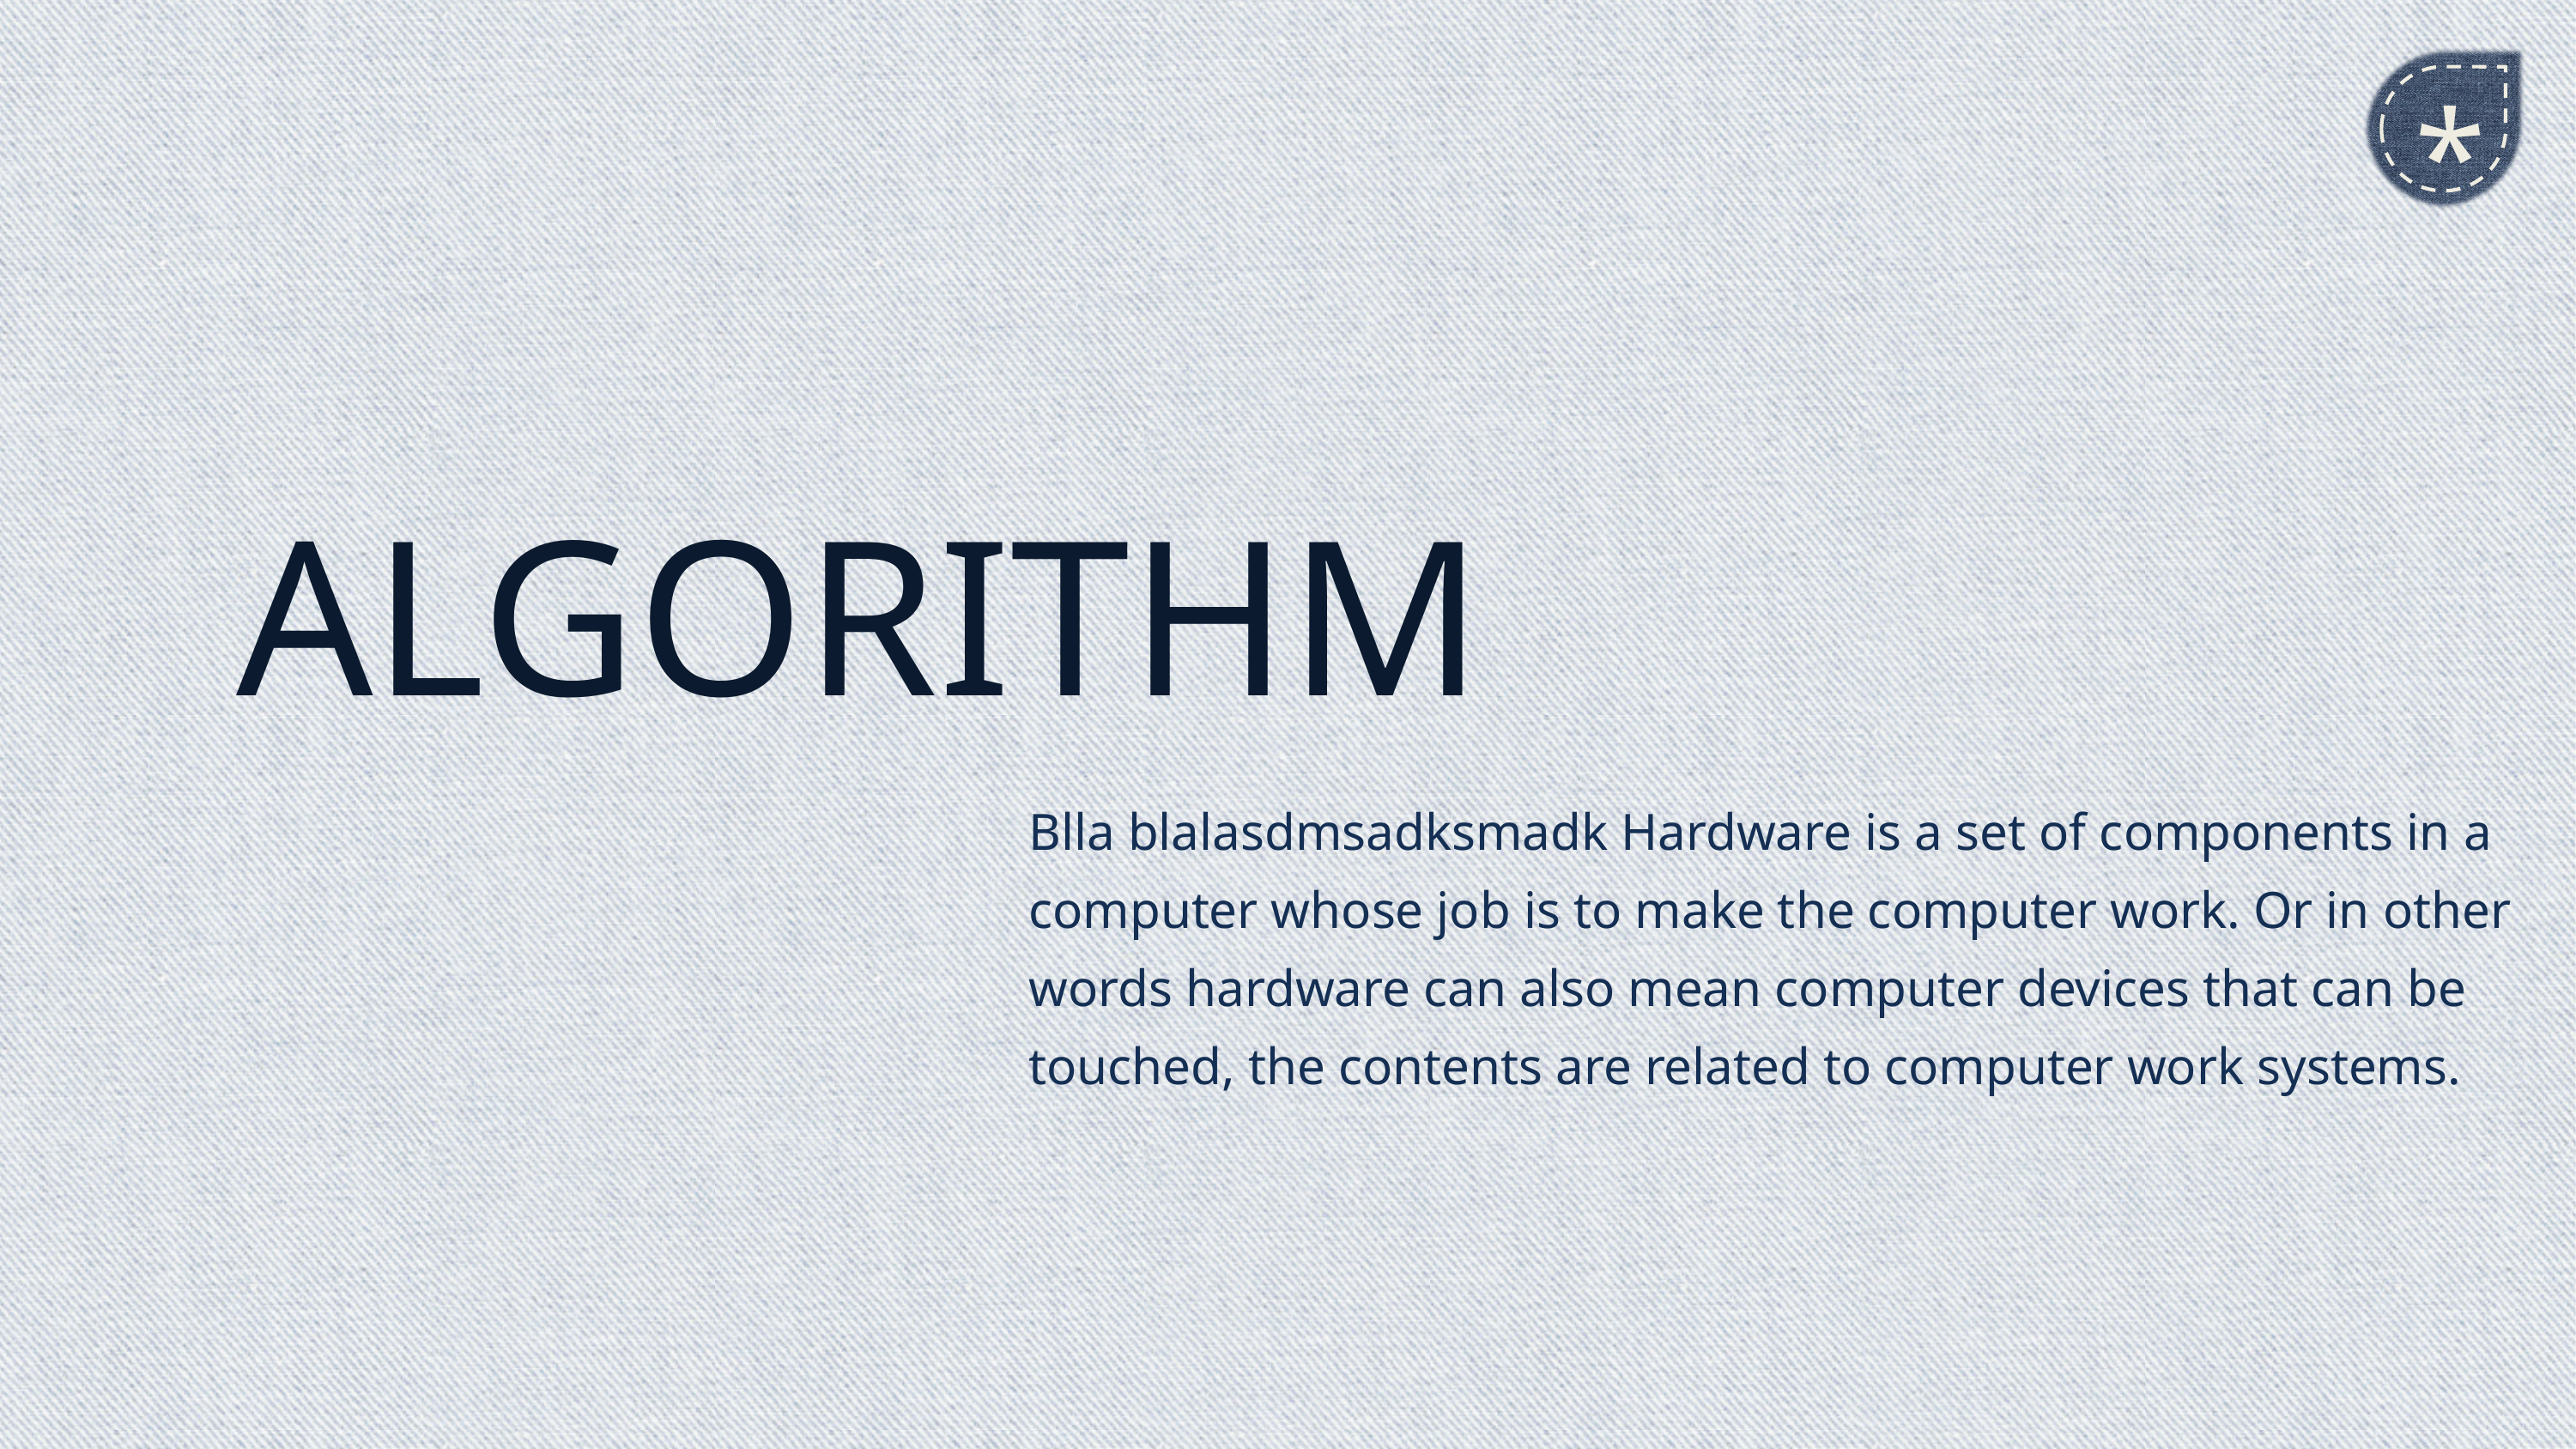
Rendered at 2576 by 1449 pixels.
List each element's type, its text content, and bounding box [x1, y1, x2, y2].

list Blla blalasdmsadksmadk Hardware is a set of components in a computer whose job is to make the computer work. Or in other words hardware can also mean computer devices that can be touched, the contents are related to computer work systems. [1015, 775, 2576, 1129]
slide_number * [2391, 114, 2500, 191]
picture [0, 0, 2576, 1449]
list ALGORITHM [137, 445, 1583, 775]
